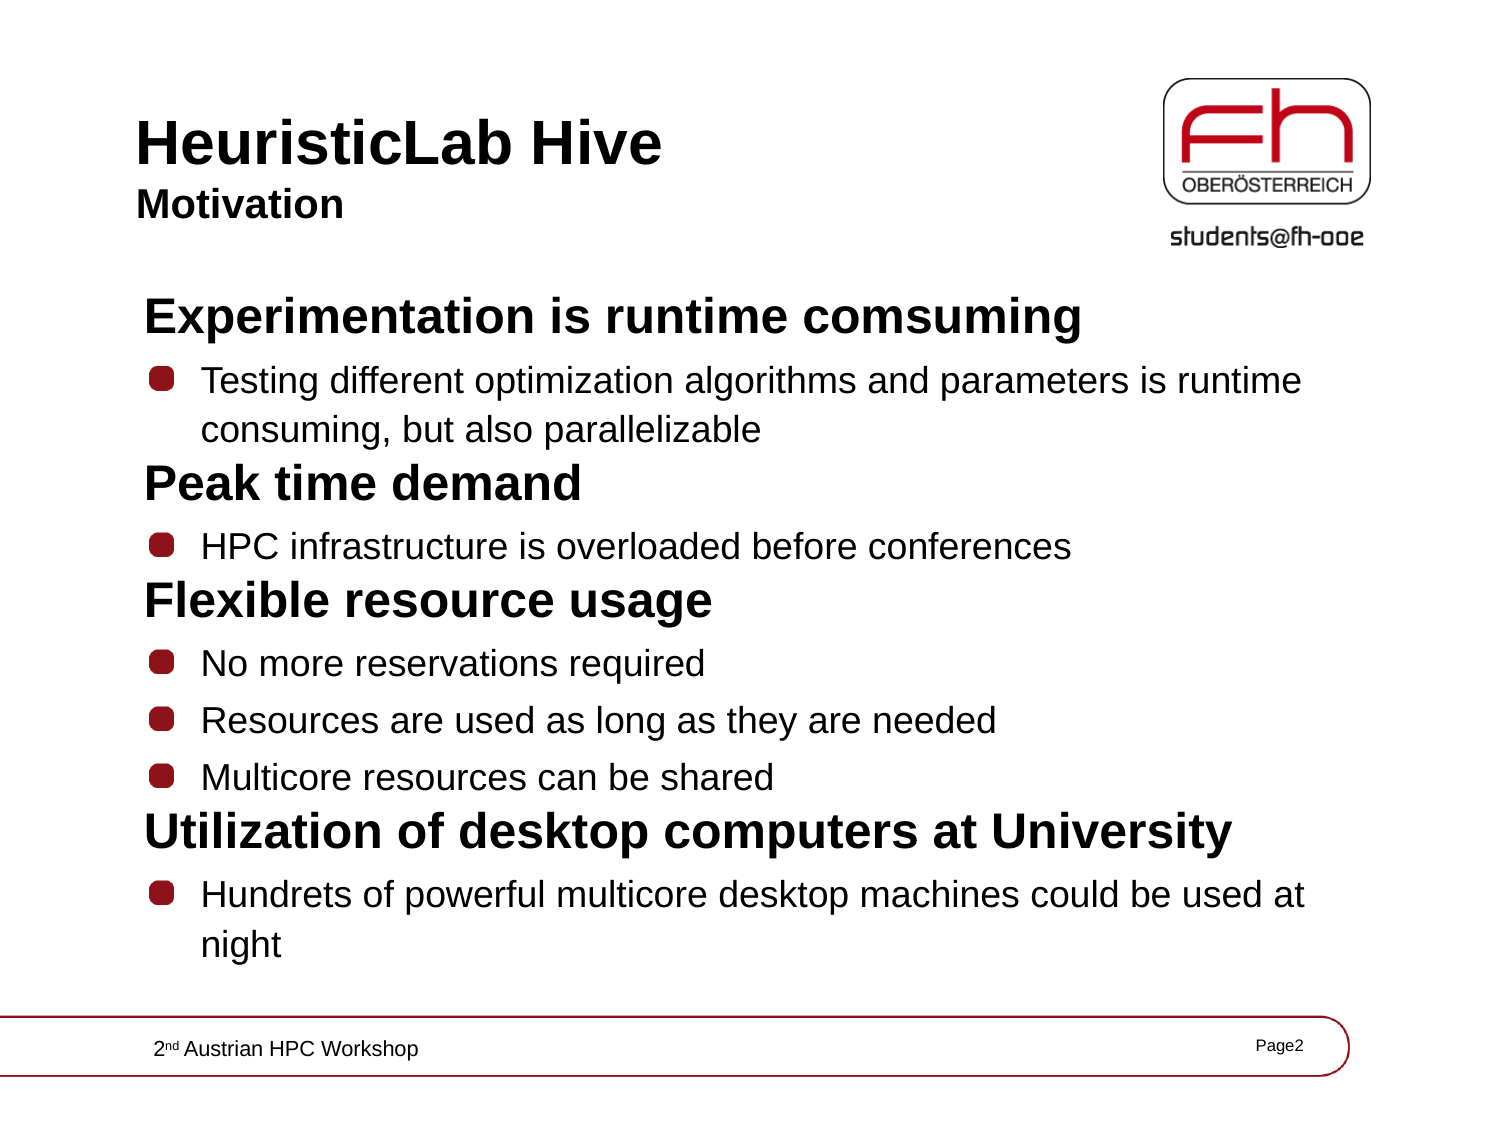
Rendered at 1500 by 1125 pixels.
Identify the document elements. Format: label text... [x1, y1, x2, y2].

picture [1163, 78, 1371, 248]
title HeuristicLab Hive Motivation [135, 101, 1141, 243]
picture [149, 878, 174, 907]
picture [149, 647, 174, 676]
picture [149, 704, 174, 733]
picture [0, 1012, 1353, 1080]
list Experimentation is runtime comsuming Testing different optimization algorithms and parameters is runtime consuming, but also parallelizable Peak time demand HPC infrastructure is overloaded before conferences Flexible resource usage No more reservations required Resources are used as long as they are needed Multicore resources can be shared Utilization of desktop computers at University Hundrets of powerful multicore desktop machines could be used at night [129, 283, 1345, 953]
slide_number Page2 [991, 1027, 1304, 1063]
picture [149, 530, 174, 559]
picture [149, 363, 174, 393]
picture [149, 761, 174, 790]
